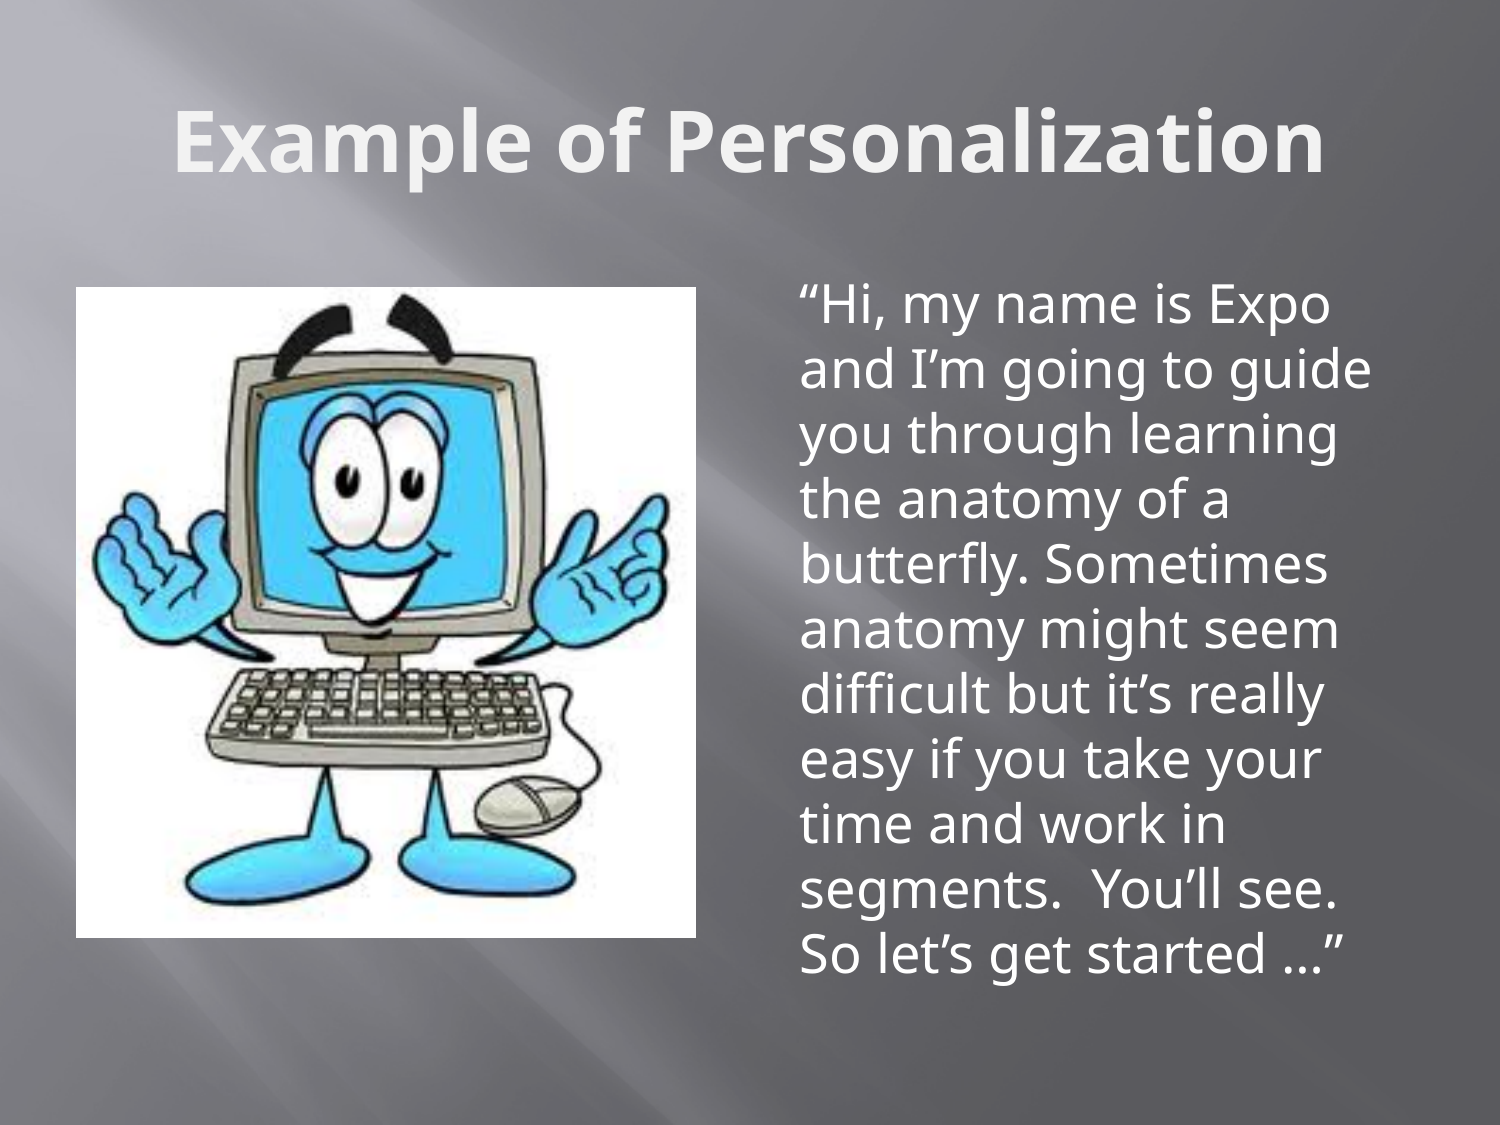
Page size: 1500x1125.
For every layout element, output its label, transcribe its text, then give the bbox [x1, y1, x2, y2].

list “Hi, my name is Expo and I’m going to guide you through learning the anatomy of a butterfly. Sometimes anatomy might seem difficult but it’s really easy if you take your time and work in segments. You’ll see. So let’s get started …” [762, 262, 1425, 1005]
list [76, 287, 696, 938]
title Example of Personalization [75, 45, 1425, 233]
